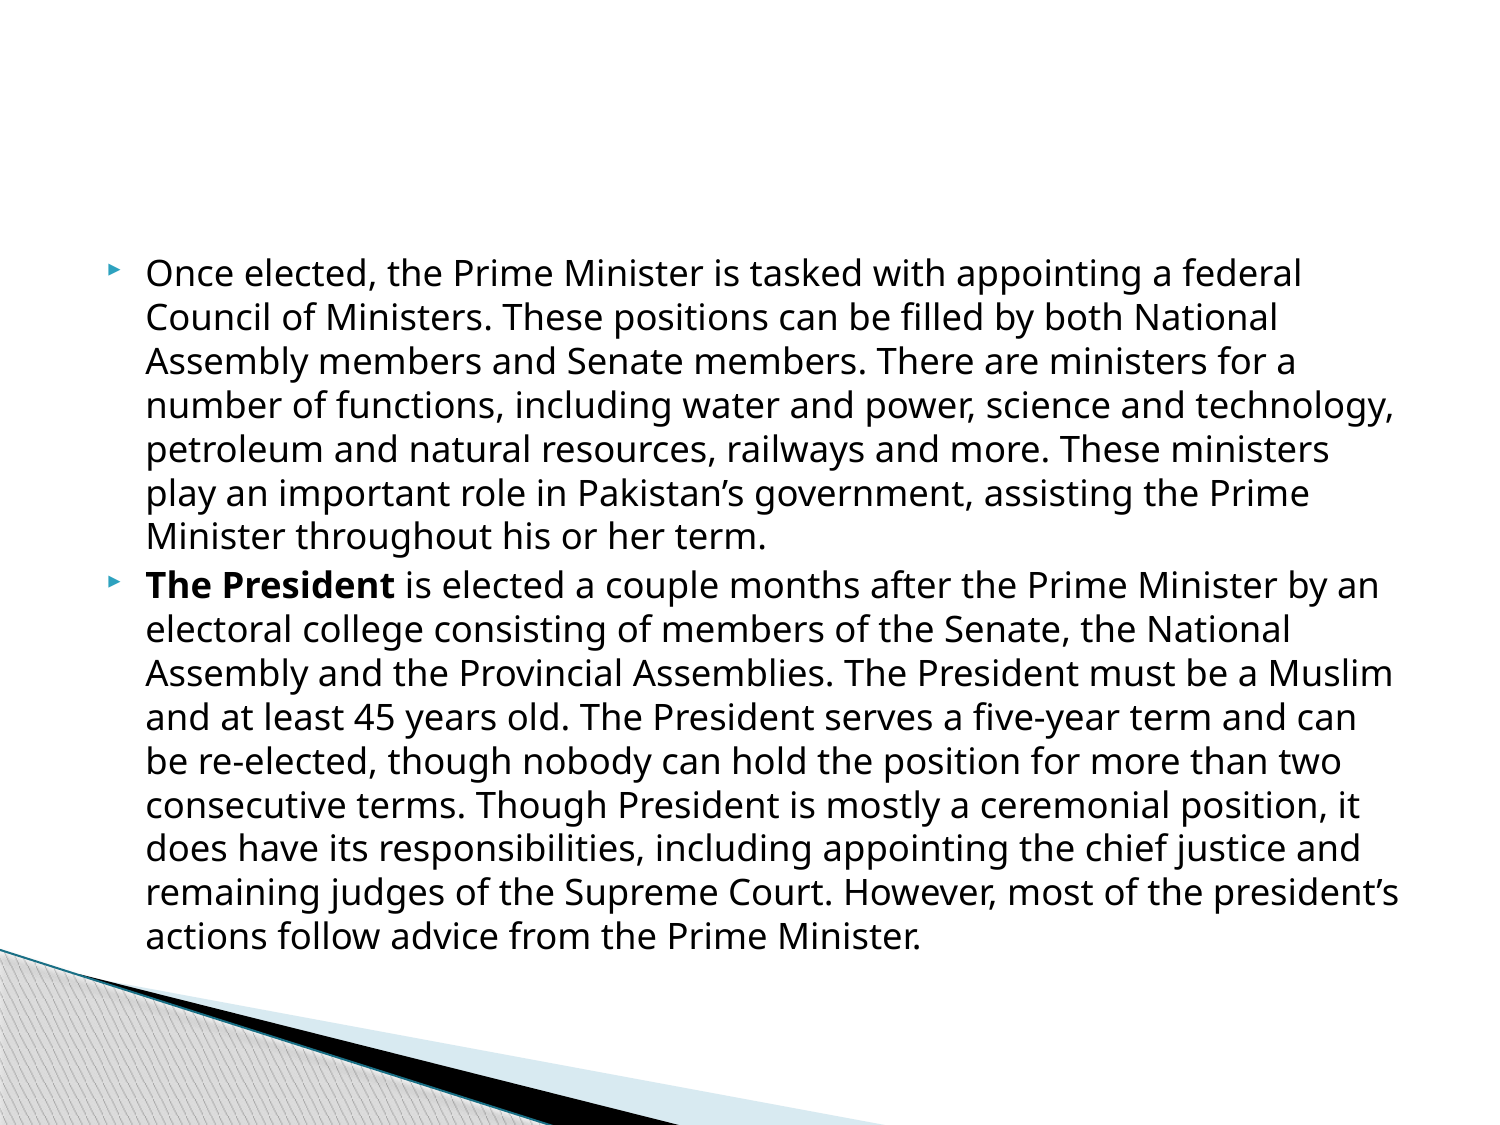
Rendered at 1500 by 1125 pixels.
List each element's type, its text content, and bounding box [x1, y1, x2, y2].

list Once elected, the Prime Minister is tasked with appointing a federal Council of Ministers. These positions can be filled by both National Assembly members and Senate members. There are ministers for a number of functions, including water and power, science and technology, petroleum and natural resources, railways and more. These ministers play an important role in Pakistan’s government, assisting the Prime Minister throughout his or her term. The President is elected a couple months after the Prime Minister by an electoral college consisting of members of the Senate, the National Assembly and the Provincial Assemblies. The President must be a Muslim and at least 45 years old. The President serves a five-year term and can be re-elected, though nobody can hold the position for more than two consecutive terms. Though President is mostly a ceremonial position, it does have its responsibilities, including appointing the chief justice and remaining judges of the Supreme Court. However, most of the president’s actions follow advice from the Prime Minister. [75, 243, 1425, 986]
